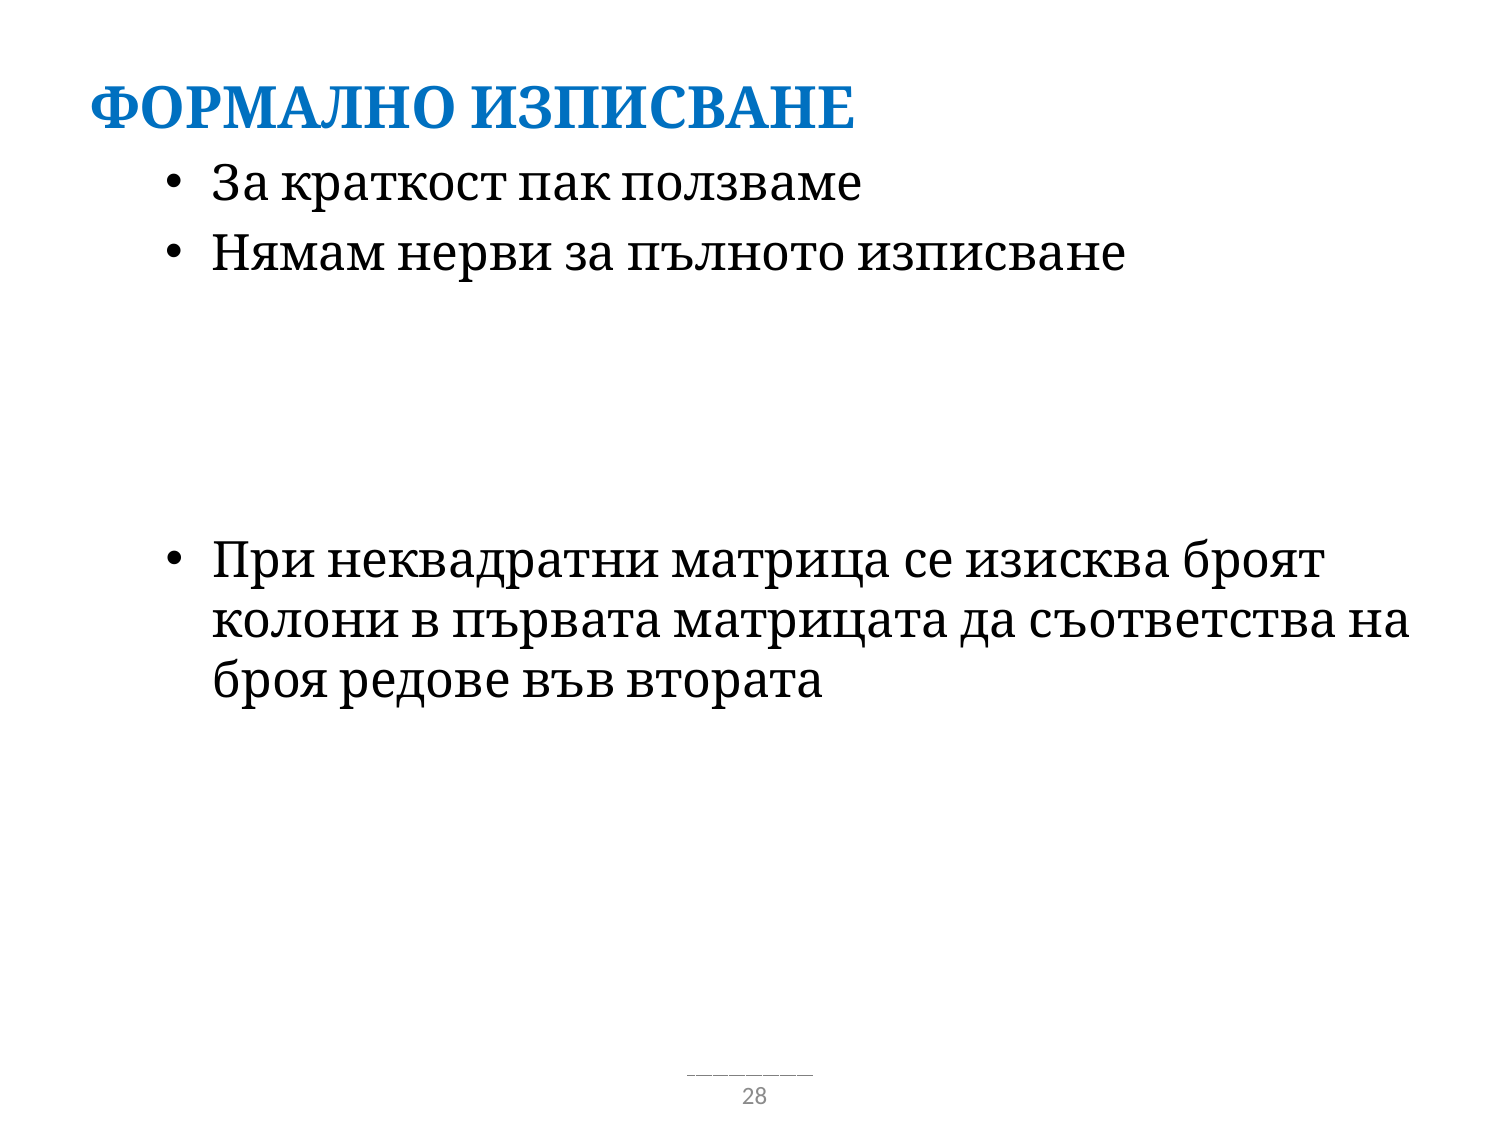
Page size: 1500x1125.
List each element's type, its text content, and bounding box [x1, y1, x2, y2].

slide_number 28 [579, 1065, 930, 1125]
